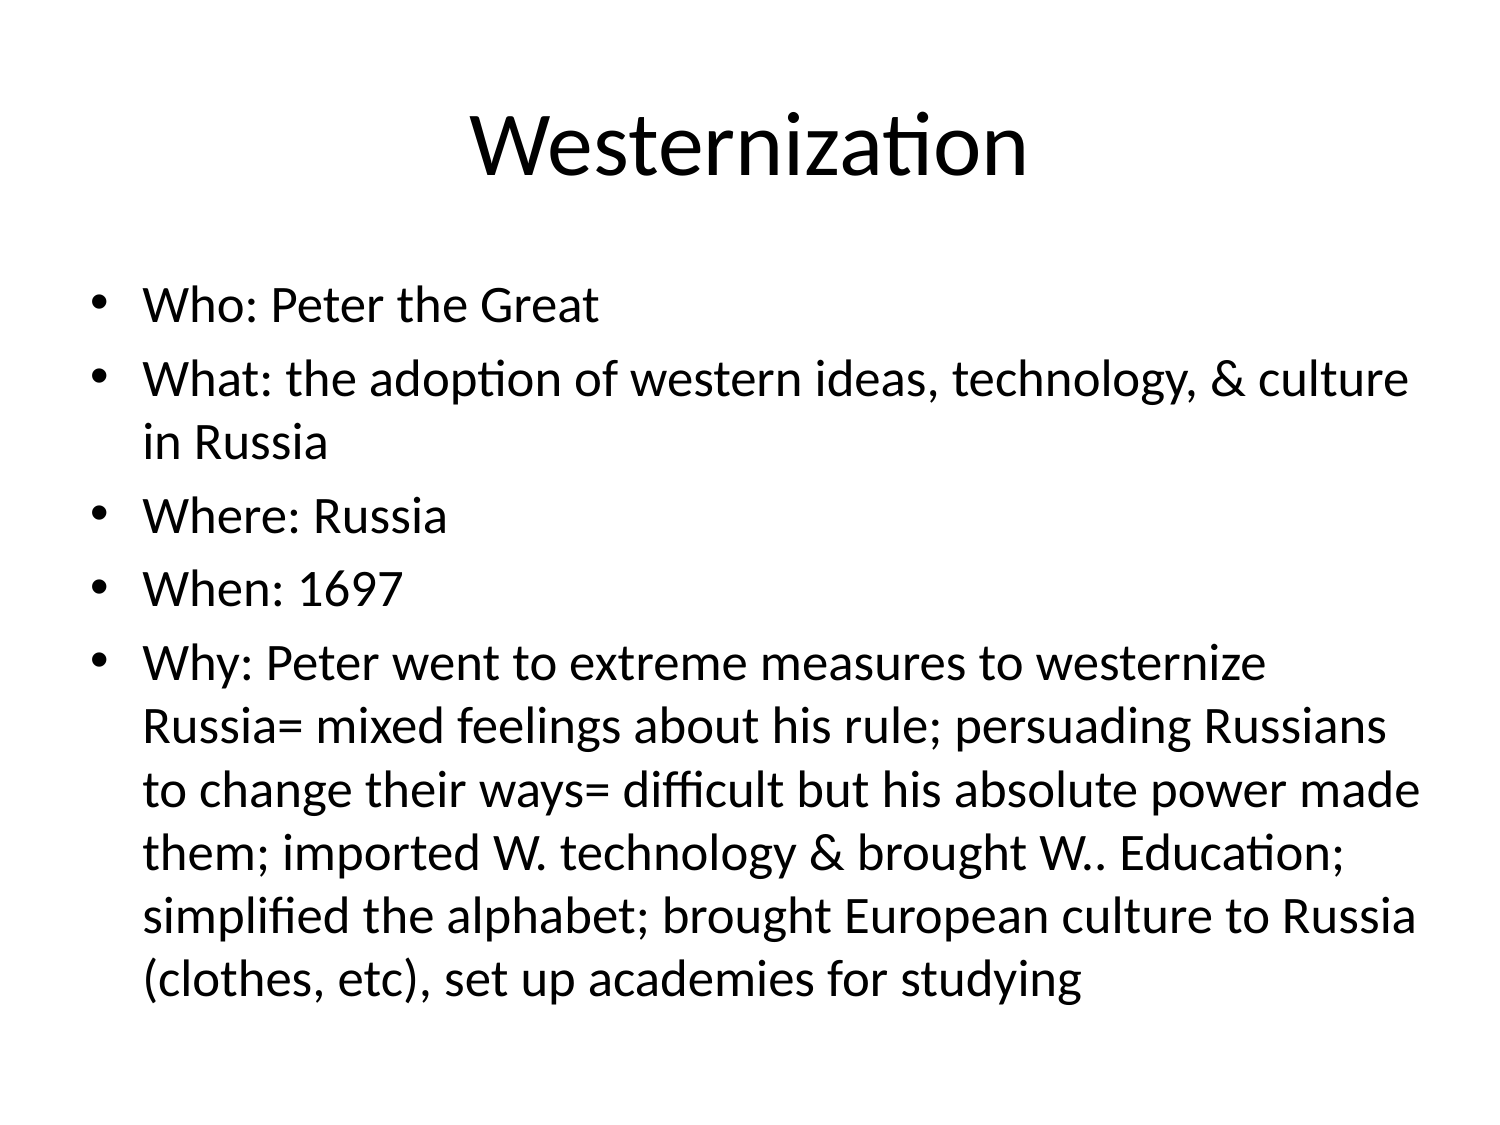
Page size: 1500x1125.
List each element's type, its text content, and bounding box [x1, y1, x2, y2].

list Who: Peter the Great What: the adoption of western ideas, technology, & culture in Russia Where: Russia When: 1697 Why: Peter went to extreme measures to westernize Russia= mixed feelings about his rule; persuading Russians to change their ways= difficult but his absolute power made them; imported W. technology & brought W.. Education; simplified the alphabet; brought European culture to Russia (clothes, etc), set up academies for studying [75, 262, 1438, 1088]
title Westernization [75, 45, 1425, 233]
